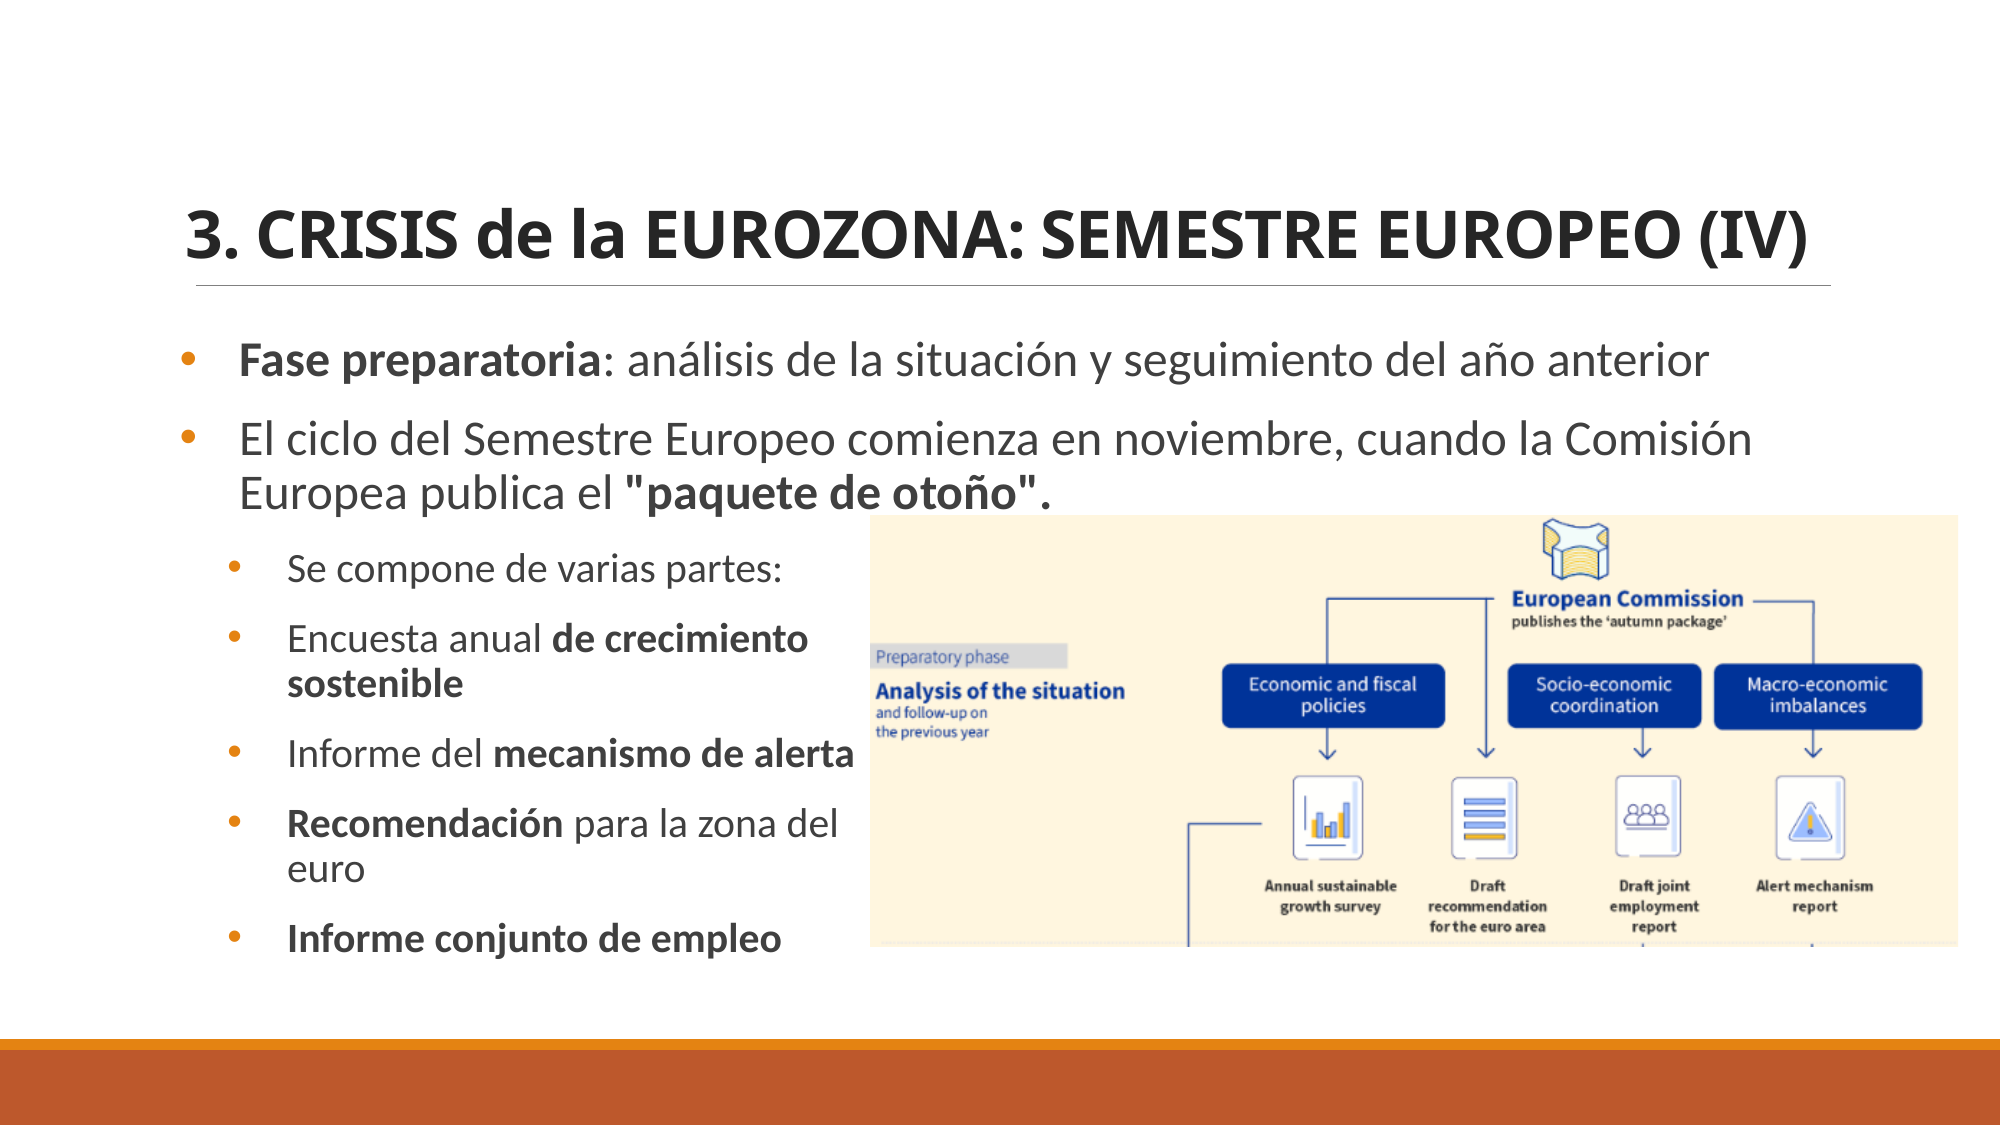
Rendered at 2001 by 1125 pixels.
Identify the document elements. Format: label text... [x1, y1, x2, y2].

list Fase preparatoria: análisis de la situación y seguimiento del año anterior El ciclo del Semestre Europeo comienza en noviembre, cuando la Comisión Europea publica el "paquete de otoño". [179, 326, 1839, 1035]
text_box Se compone de varias partes: Encuesta anual de crecimiento sostenible Informe del mecanismo de alerta Recomendación para la zona del euro Informe conjunto de empleo [179, 538, 856, 1024]
text_box 3. CRISIS de la EUROZONA: SEMESTRE EUROPEO (IV) [170, 163, 1830, 280]
picture [869, 514, 1959, 947]
